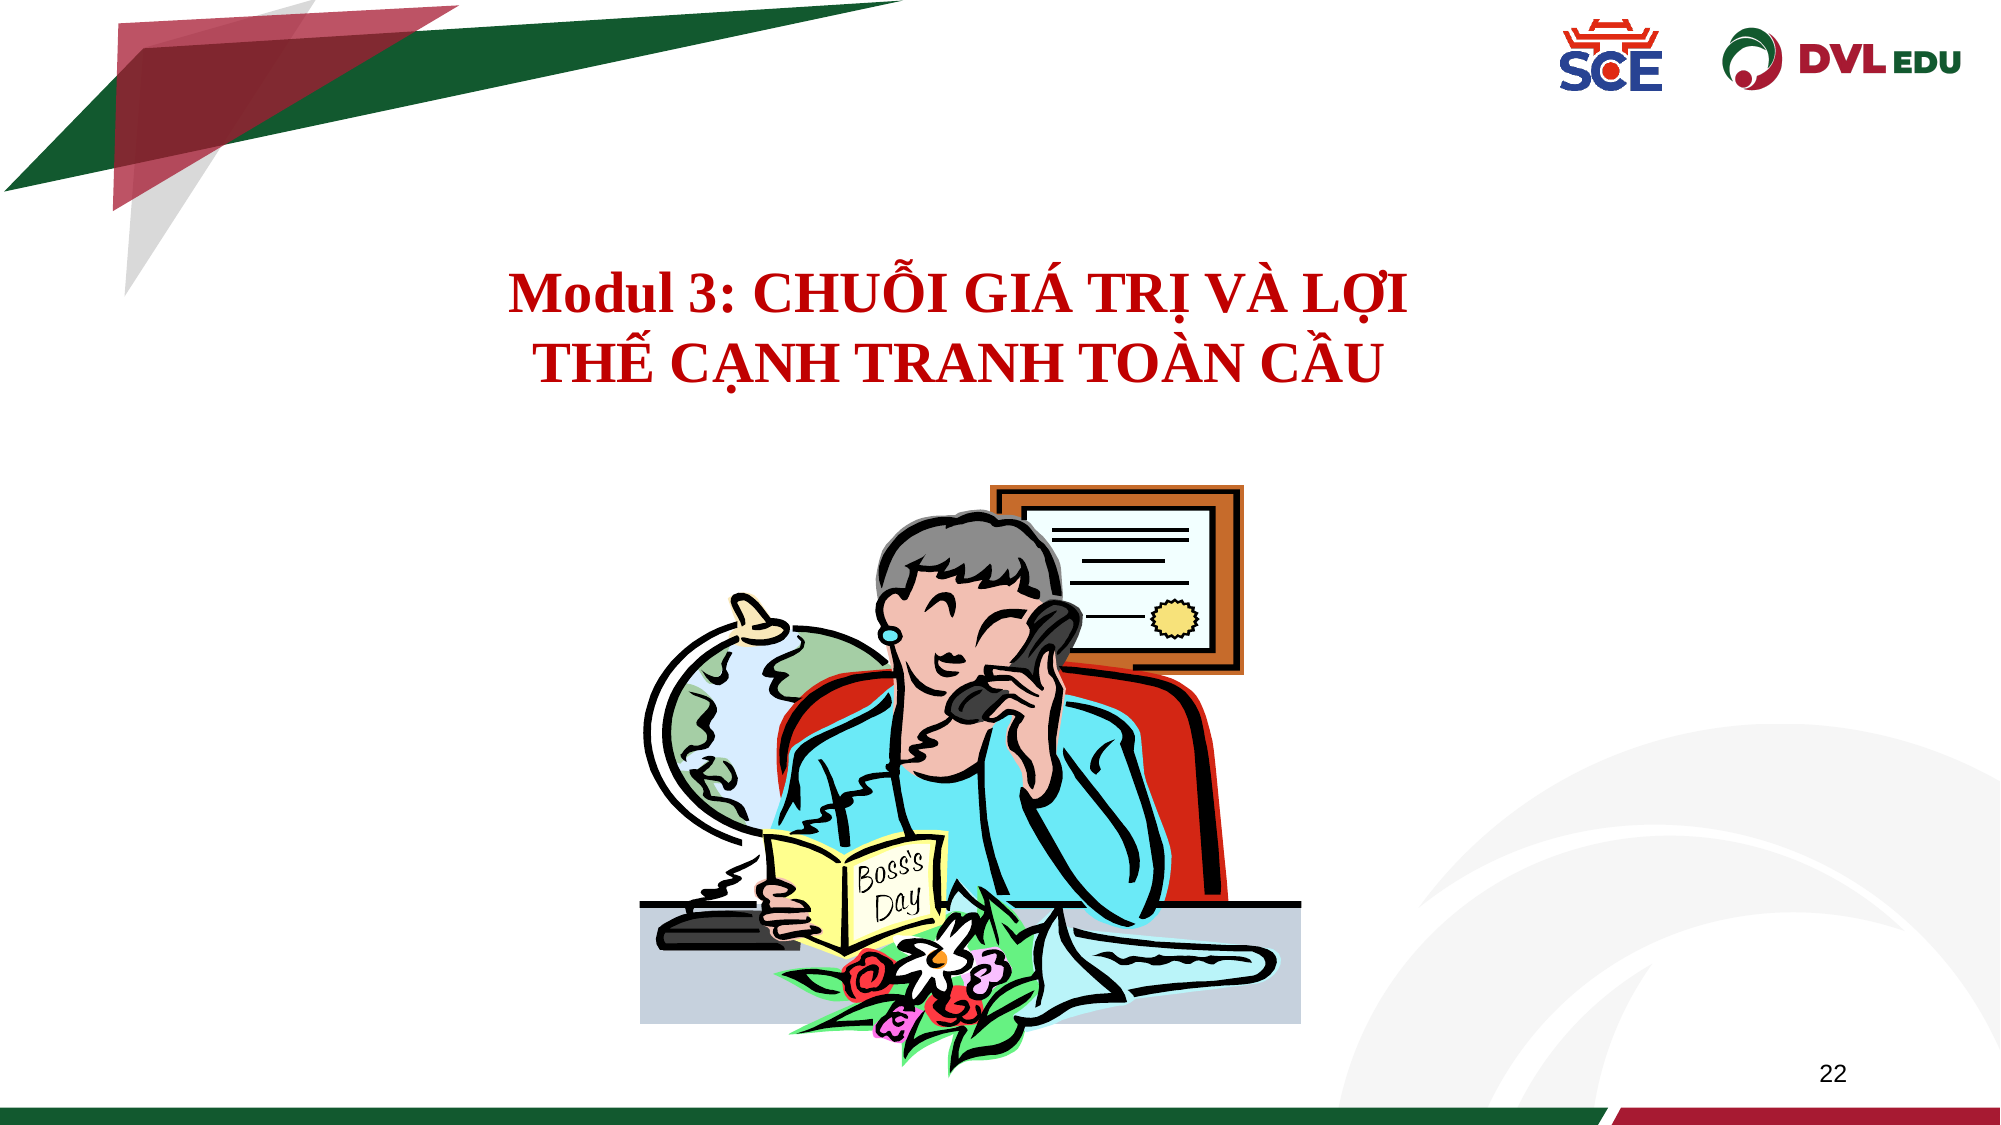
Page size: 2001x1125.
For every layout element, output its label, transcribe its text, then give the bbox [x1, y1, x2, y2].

picture [639, 484, 1302, 1079]
text_box 22 [1412, 1042, 1863, 1103]
picture [1559, 19, 1667, 91]
picture [1722, 27, 1961, 91]
text_box Modul 3: CHUỖI GIÁ TRỊ VÀ LỢI THẾ CẠNH TRANH TOÀN CẦU [465, 246, 1454, 515]
